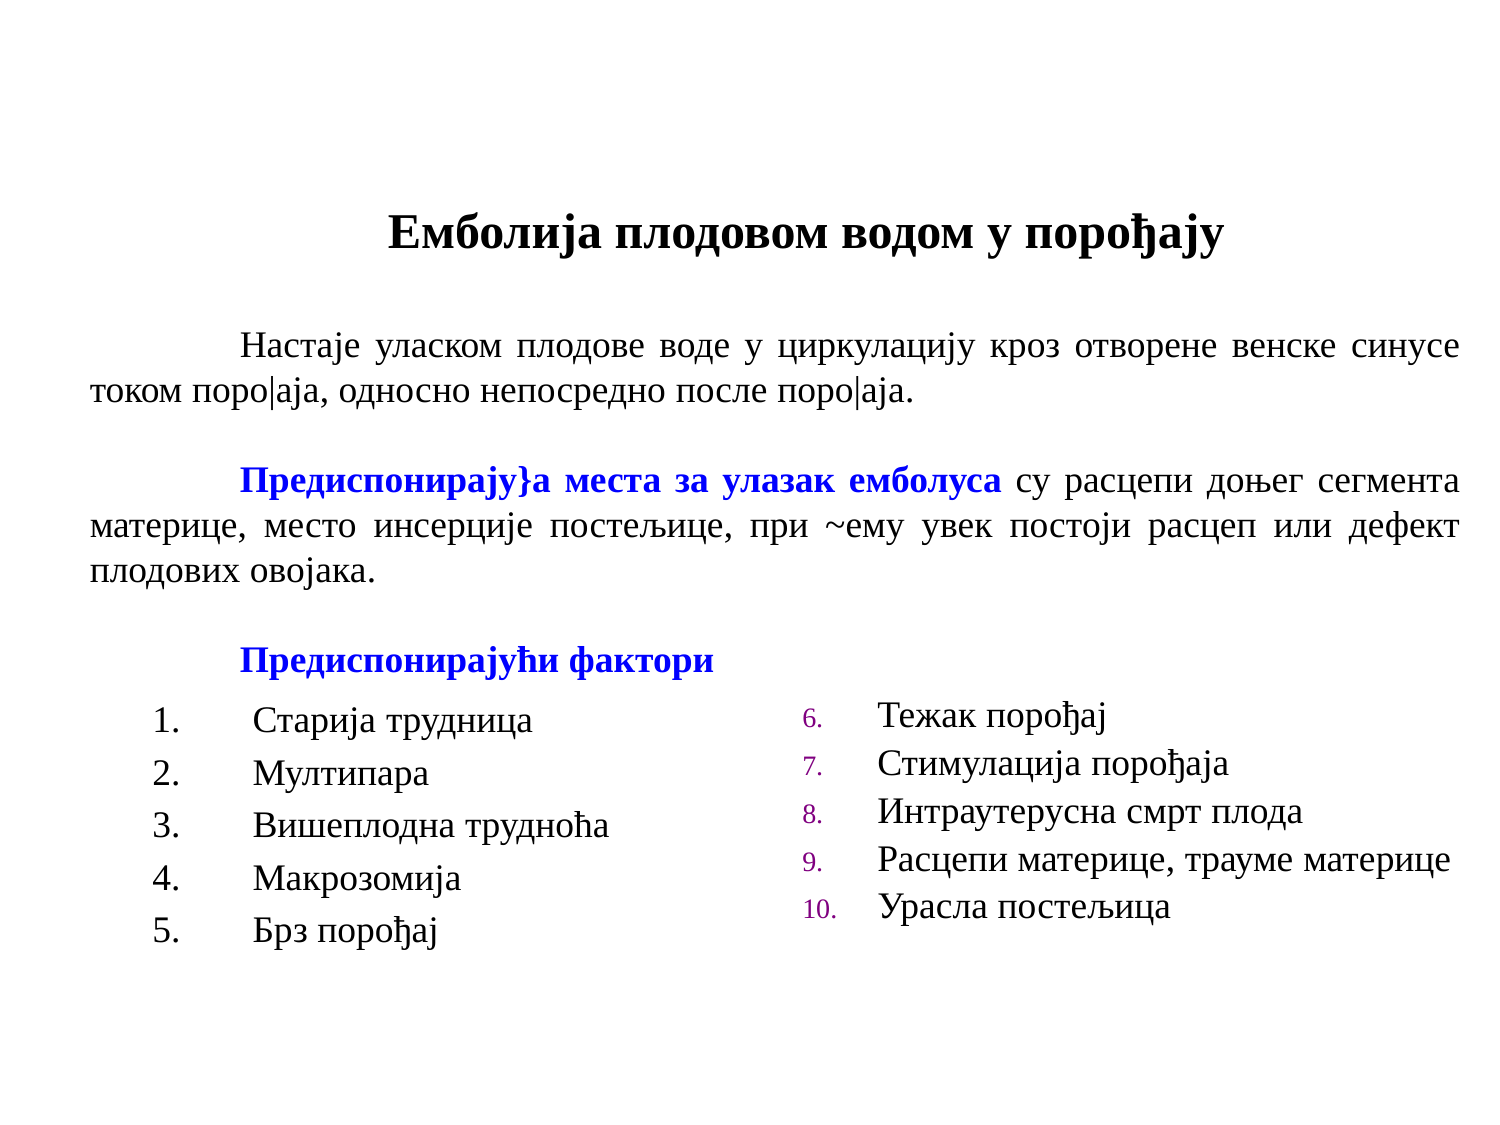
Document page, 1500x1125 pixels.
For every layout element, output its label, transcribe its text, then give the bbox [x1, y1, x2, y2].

text_box Тежак порођај Стимулација порођаја Интраутерусна смрт плода Расцепи материце, трауме материце Урасла постељица [787, 687, 1500, 1063]
list Старија трудница Мултипара Вишеплодна трудноћа Макрозомија Брз порођај [137, 688, 787, 1063]
text_box Настаје уласком плодове воде у циркулацију кроз отворене венске синусе током поро|аја, односно непосредно после поро|аја. Предиспонирају}а места за улазак емболуса су расцепи доњег сегмента материце, место инсерције постељице, при ~ему увек постоји расцеп или дефект плодових овојака. Предиспонирајући фактори [75, 312, 1475, 688]
title Емболија плодовом водом у порођају [142, 191, 1482, 267]
